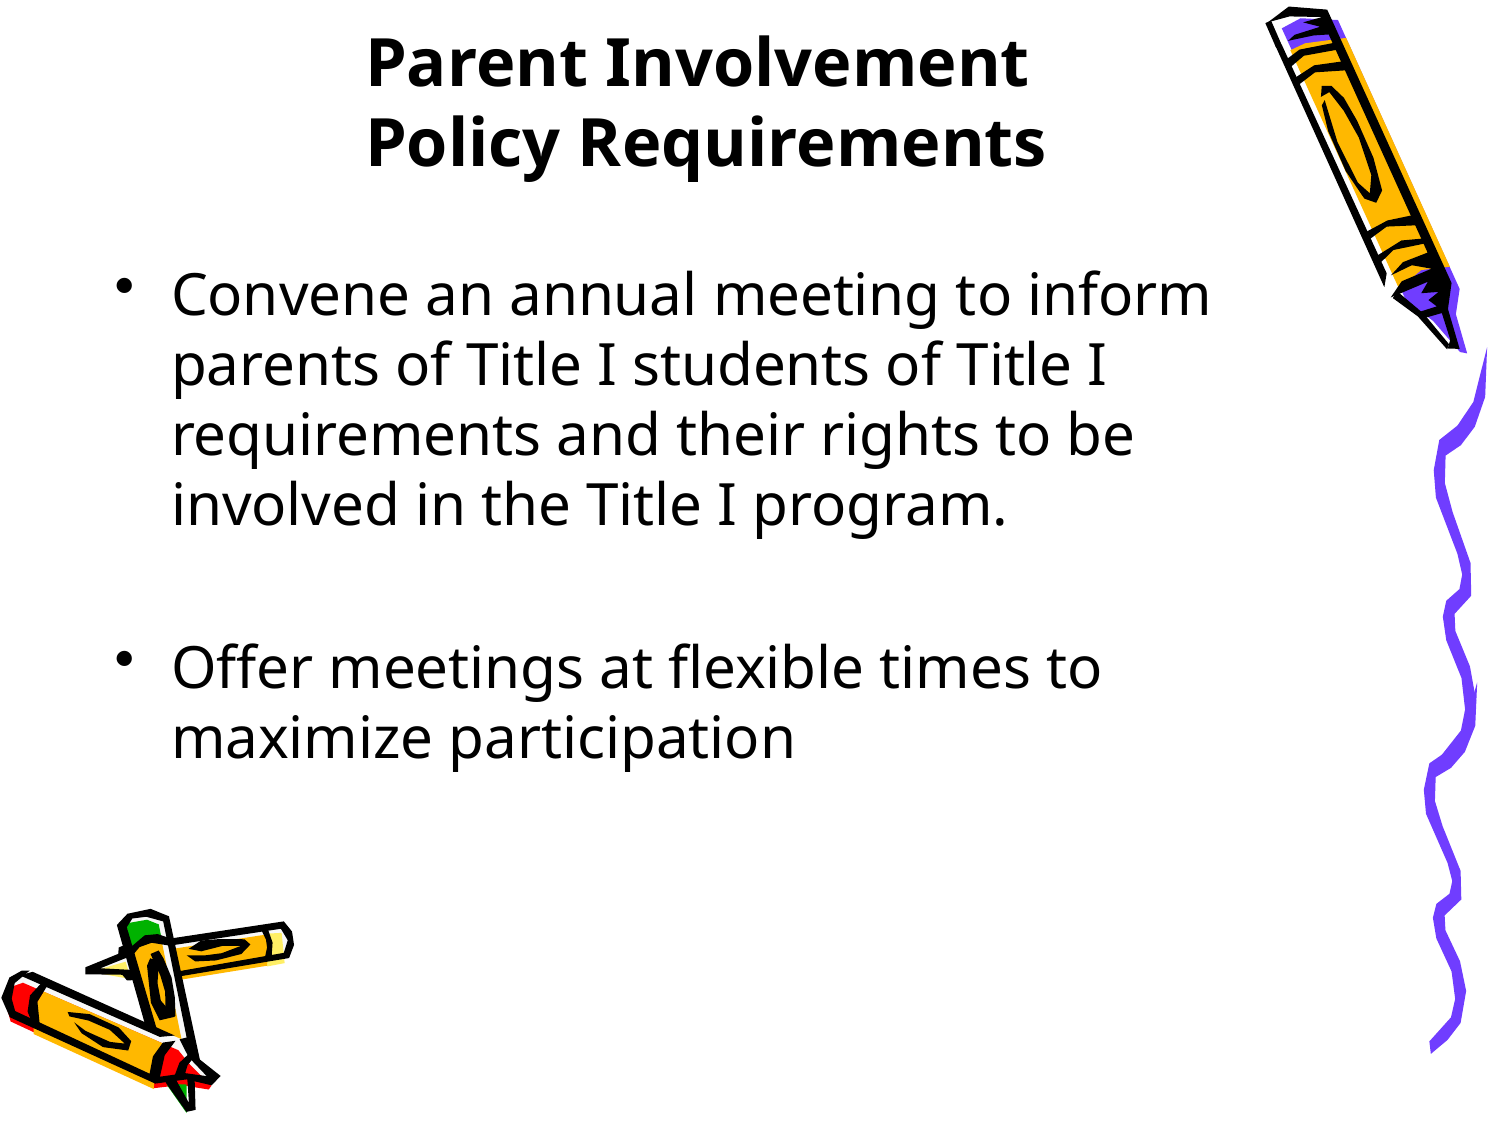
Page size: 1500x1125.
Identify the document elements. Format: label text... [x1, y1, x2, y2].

text_box Convene an annual meeting to inform parents of Title I students of Title I requirements and their rights to be involved in the Title I program. Offer meetings at flexible times to maximize participation [99, 249, 1363, 850]
text_box Parent Involvement Policy Requirements [200, 24, 1213, 188]
